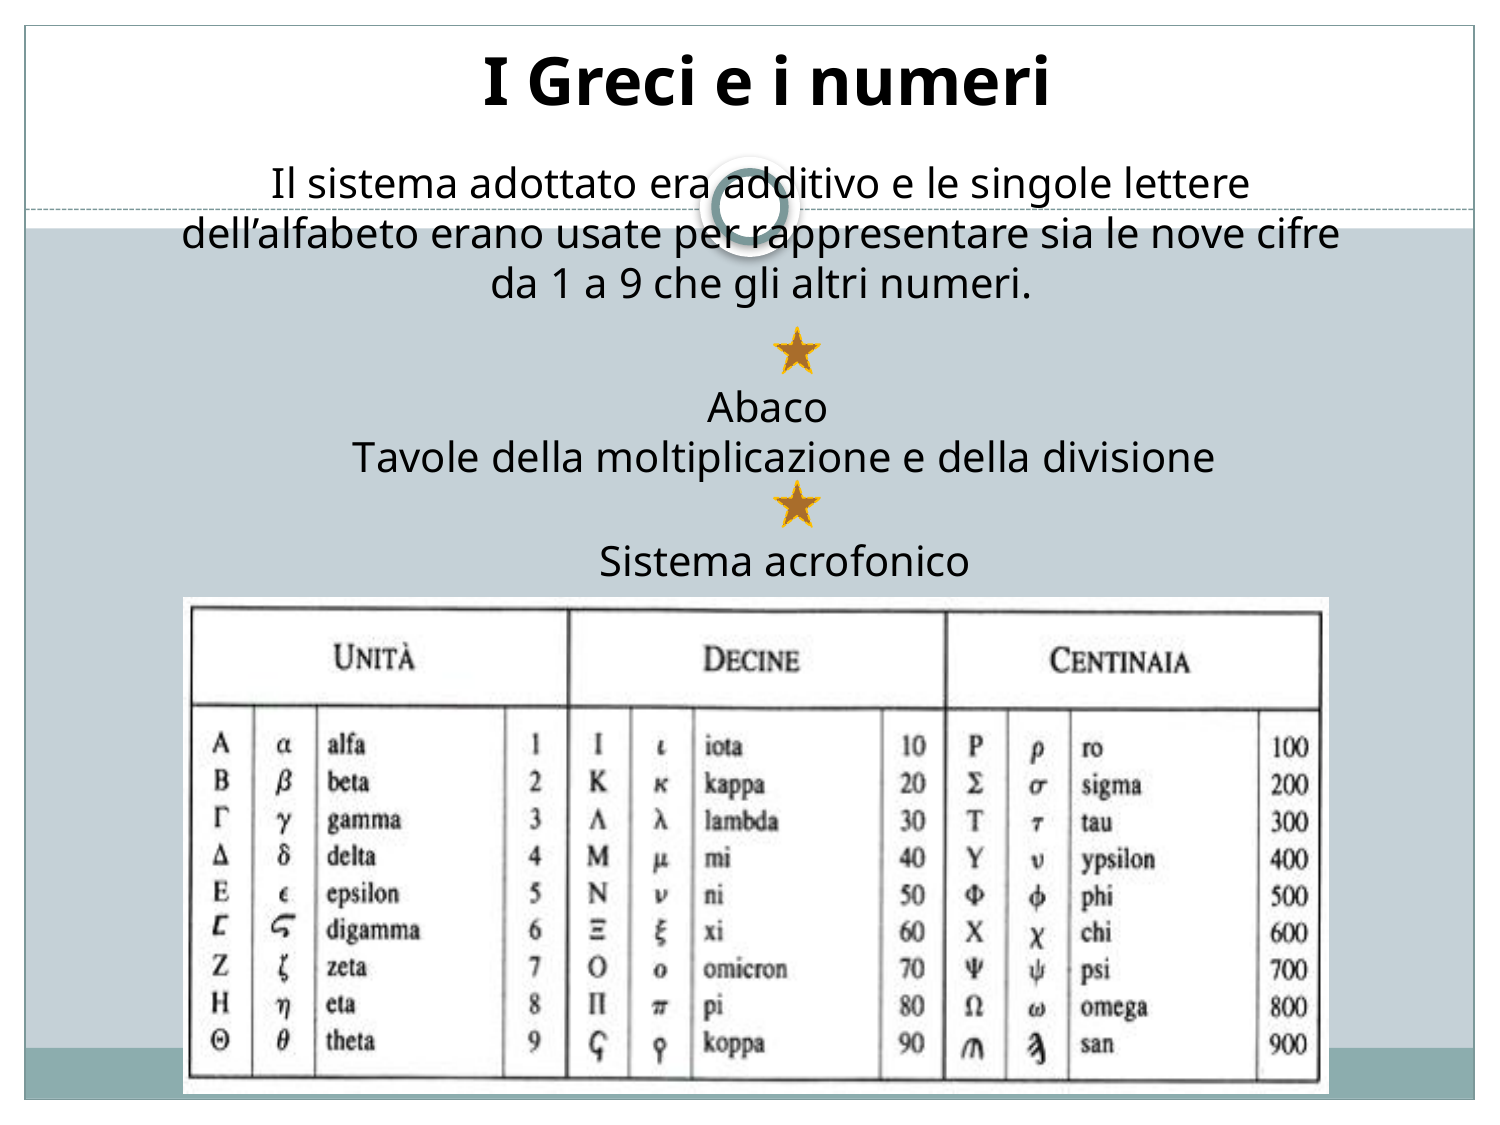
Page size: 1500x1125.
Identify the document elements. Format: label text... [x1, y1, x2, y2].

text_box Abaco Tavole della moltiplicazione e della divisione [253, 373, 1326, 489]
text_box [772, 326, 821, 375]
picture [182, 597, 1329, 1095]
text_box Sistema acrofonico [584, 527, 1117, 592]
text_box I Greci e i numeri [419, 31, 1117, 127]
text_box Il sistema adottato era additivo e le singole lettere dell’alfabeto erano usate per rappresentare sia le nove cifre da 1 a 9 che gli altri numeri. [147, 149, 1376, 314]
text_box [772, 479, 821, 528]
